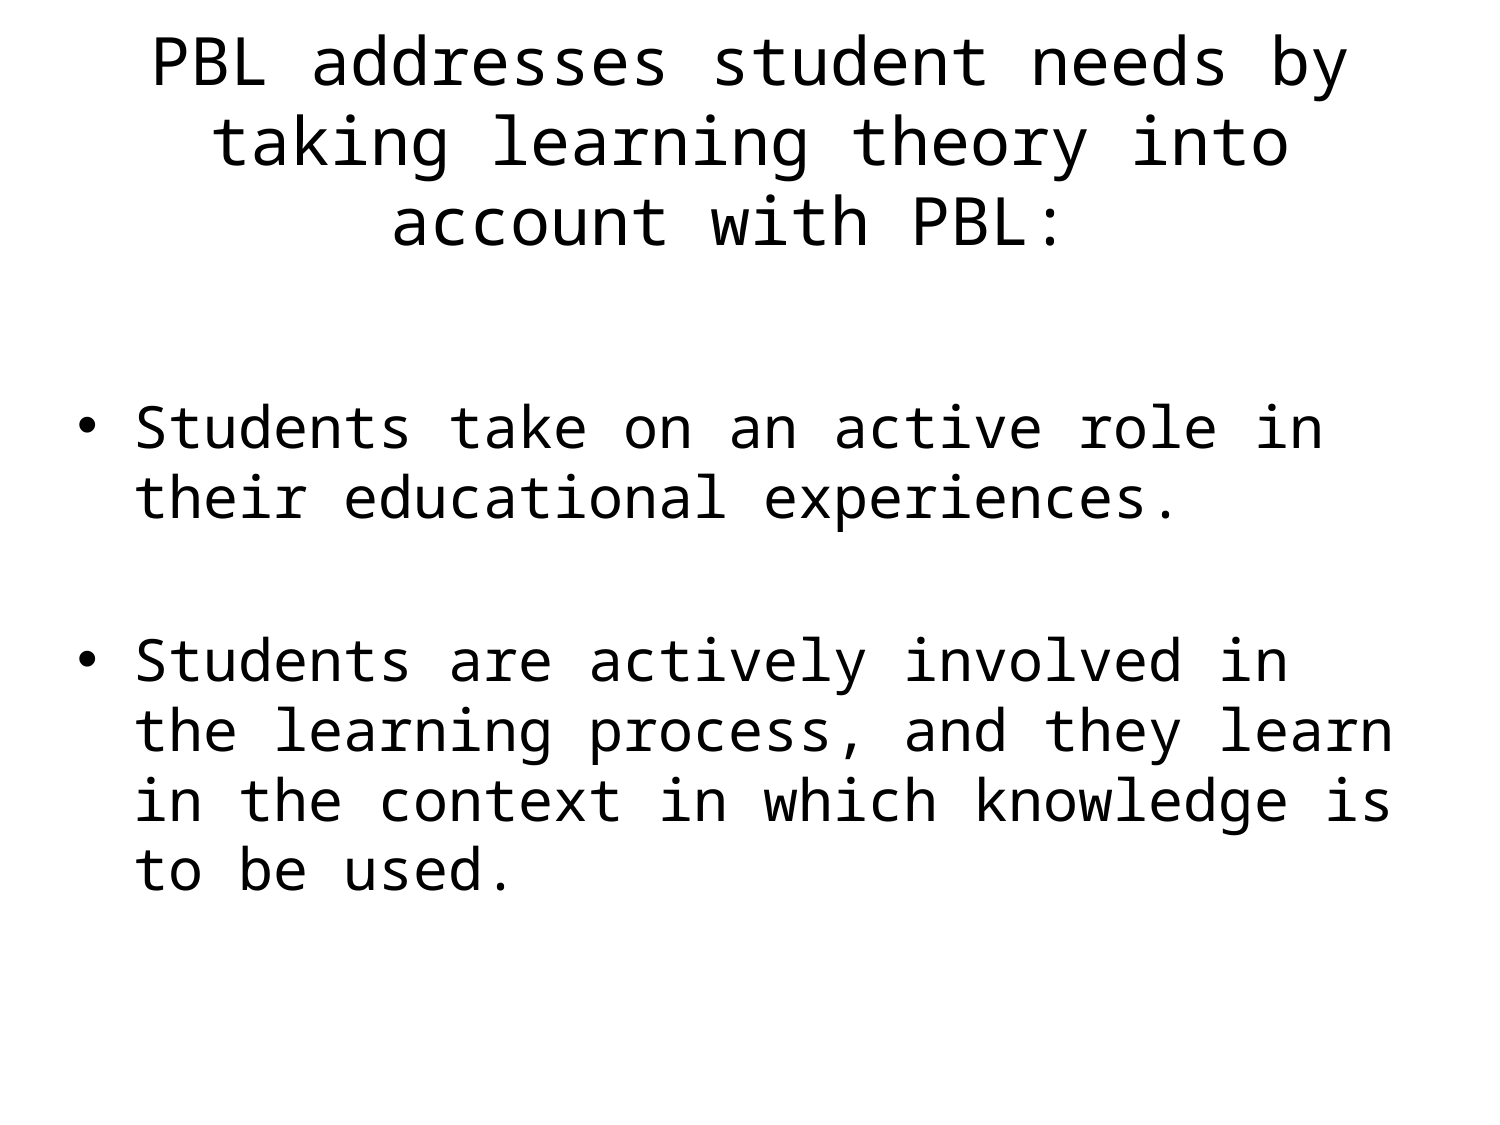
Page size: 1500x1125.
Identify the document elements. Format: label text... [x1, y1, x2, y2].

list Students take on an active role in their educational experiences. Students are actively involved in the learning process, and they learn in the context in which knowledge is to be used. [62, 382, 1413, 1125]
title PBL addresses student needs by taking learning theory into account with PBL: [75, 45, 1425, 233]
